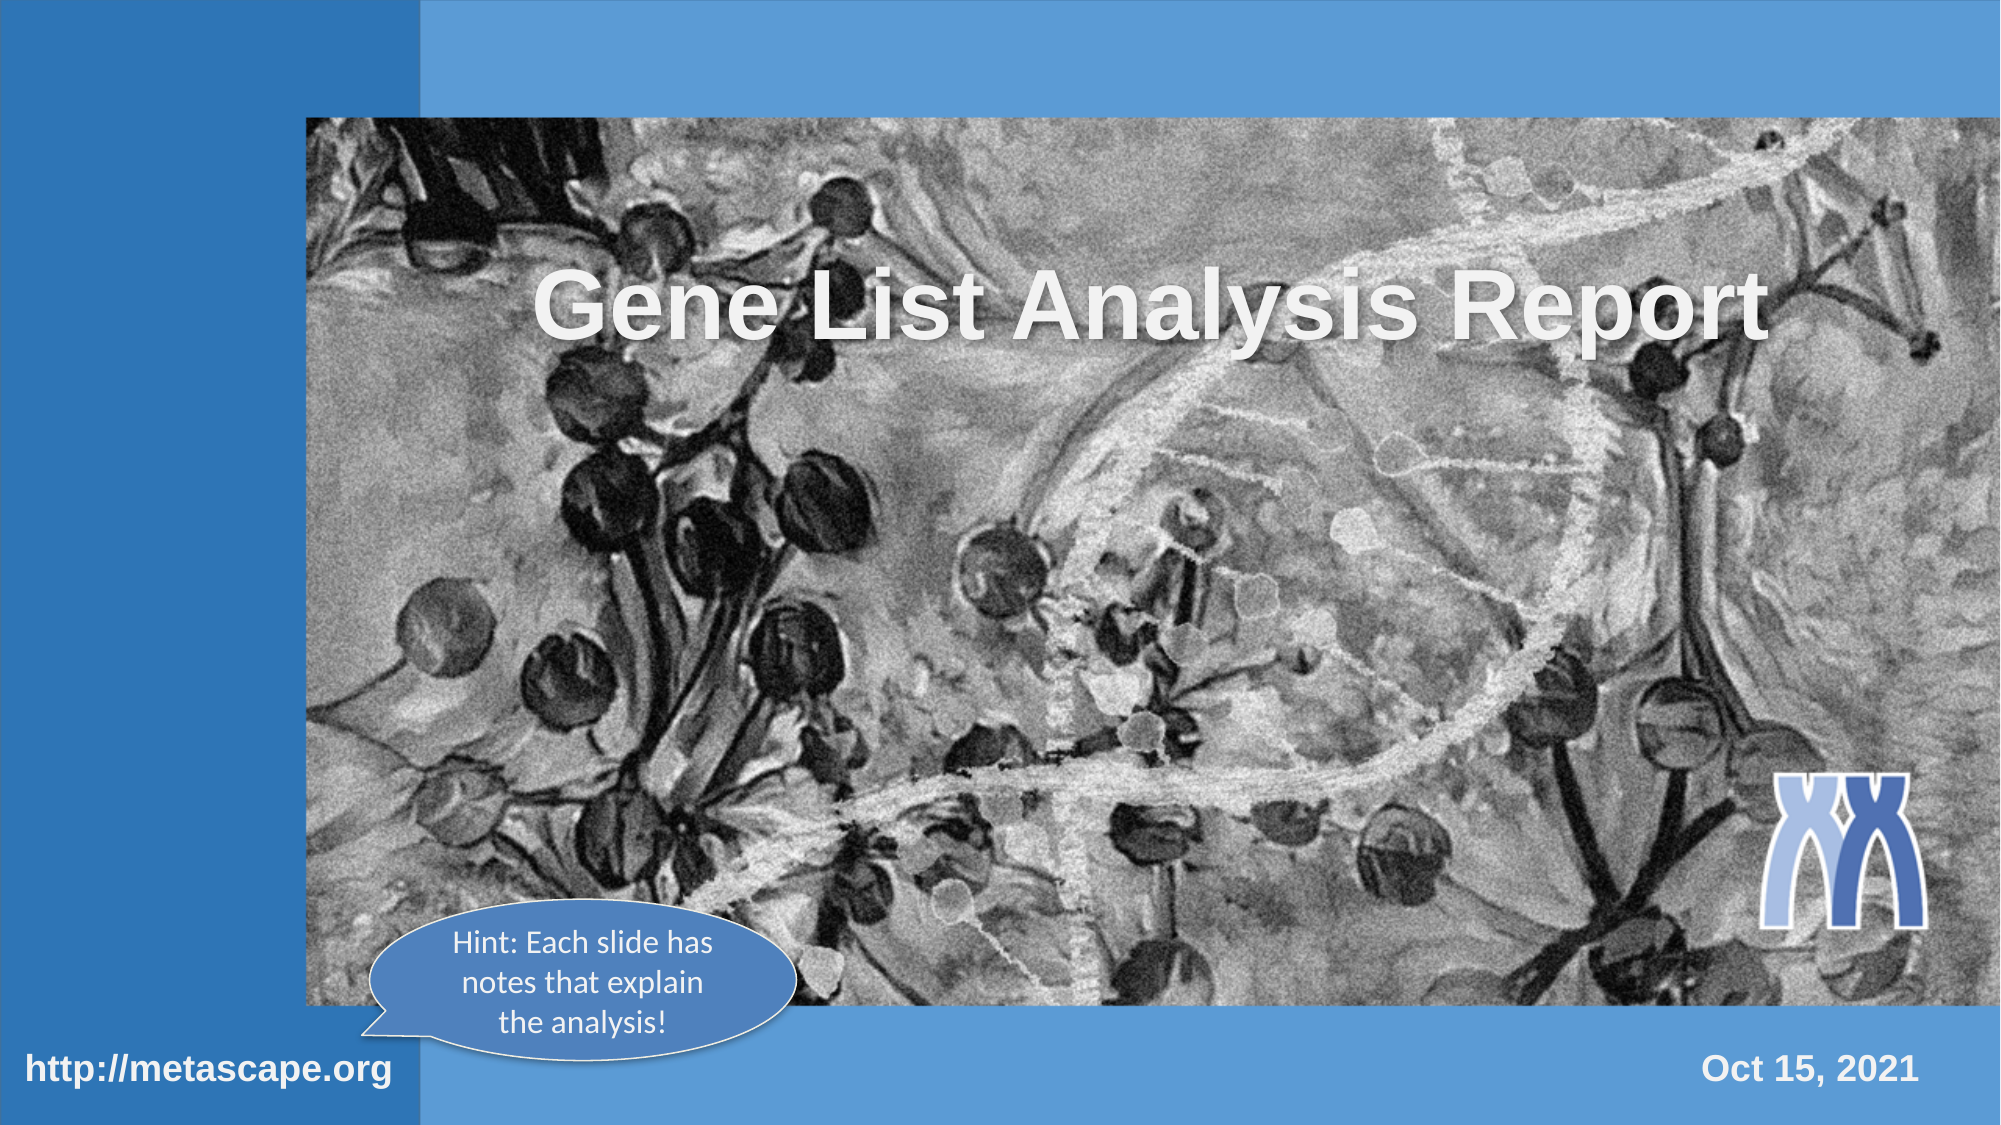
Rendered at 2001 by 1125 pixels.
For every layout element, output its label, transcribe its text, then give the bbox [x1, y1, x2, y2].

title Gene List Analysis Report [516, 261, 1811, 338]
text_box Oct 15, 2021 [1686, 1036, 1935, 1097]
text_box Hint: Each slide has notes that explain the analysis! [360, 898, 798, 1062]
text_box http://metascape.org [9, 1036, 409, 1097]
picture [0, 0, 2001, 1125]
